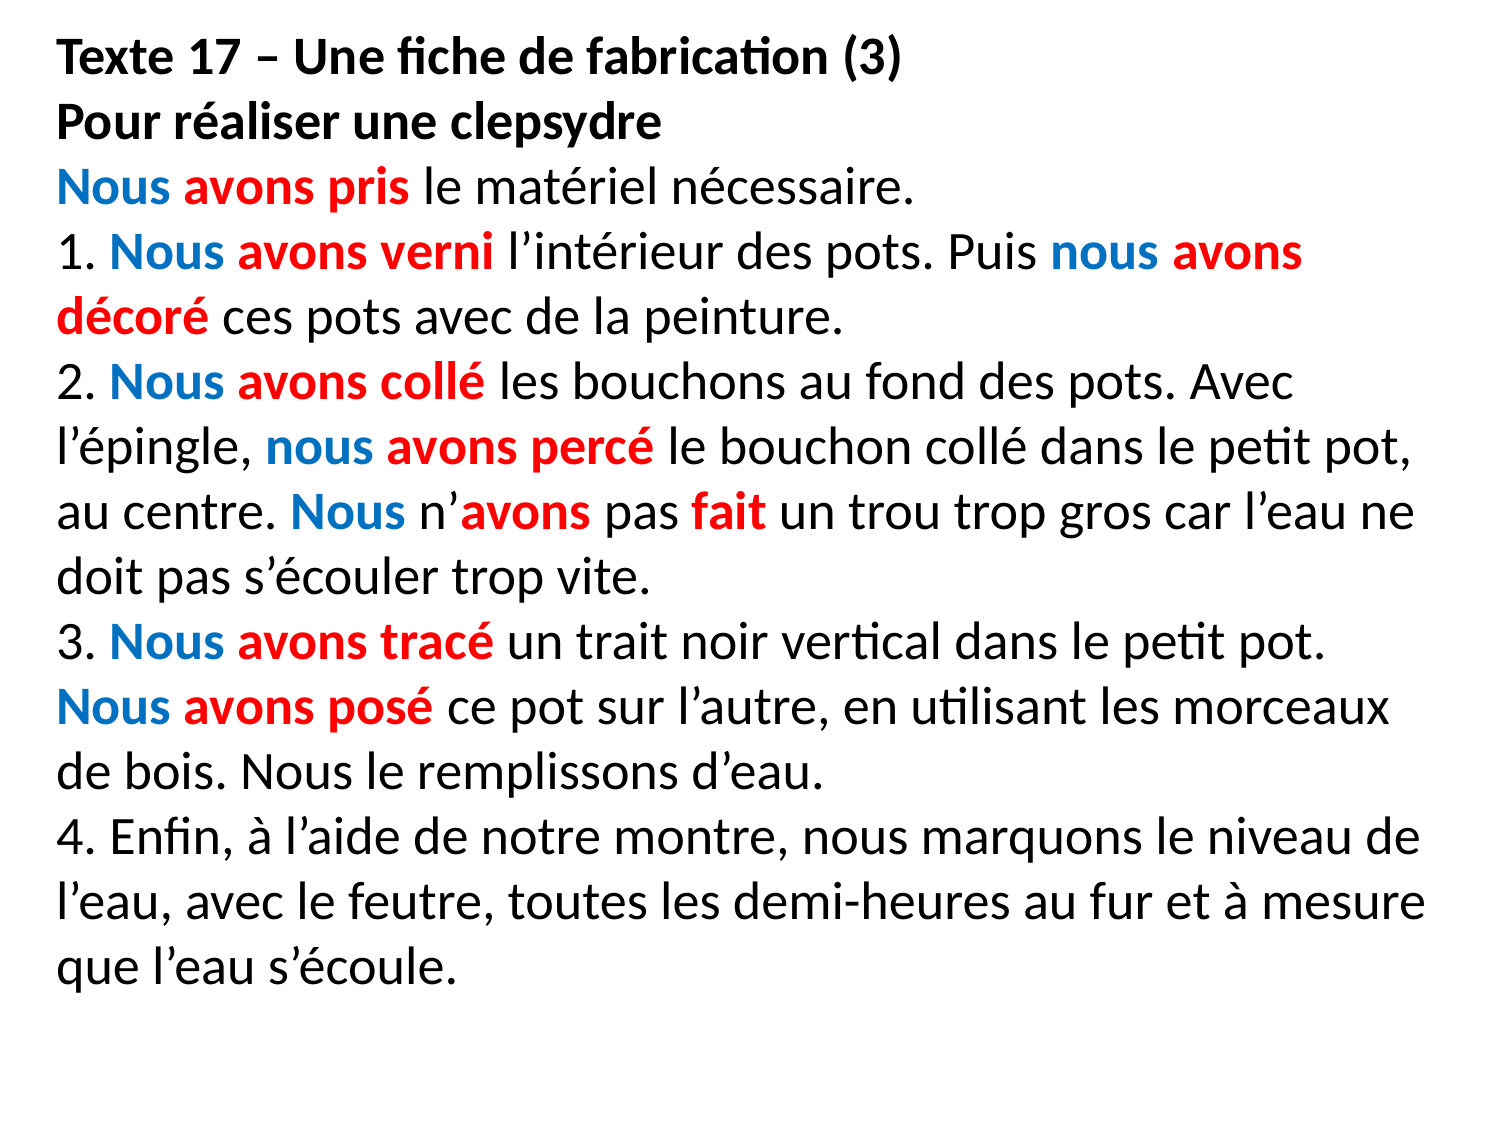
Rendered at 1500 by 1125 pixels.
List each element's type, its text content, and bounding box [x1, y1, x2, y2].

text_box Texte 17 – Une fiche de fabrication (3) Pour réaliser une clepsydre Nous avons pris le matériel nécessaire. 1. Nous avons verni l’intérieur des pots. Puis nous avons décoré ces pots avec de la peinture. 2. Nous avons collé les bouchons au fond des pots. Avec l’épingle, nous avons percé le bouchon collé dans le petit pot, au centre. Nous n’avons pas fait un trou trop gros car l’eau ne doit pas s’écouler trop vite. 3. Nous avons tracé un trait noir vertical dans le petit pot. Nous avons posé ce pot sur l’autre, en utilisant les morceaux de bois. Nous le remplissons d’eau. 4. Enfin, à l’aide de notre montre, nous marquons le niveau de l’eau, avec le feutre, toutes les demi-heures au fur et à mesure que l’eau s’écoule. [41, 13, 1471, 1003]
